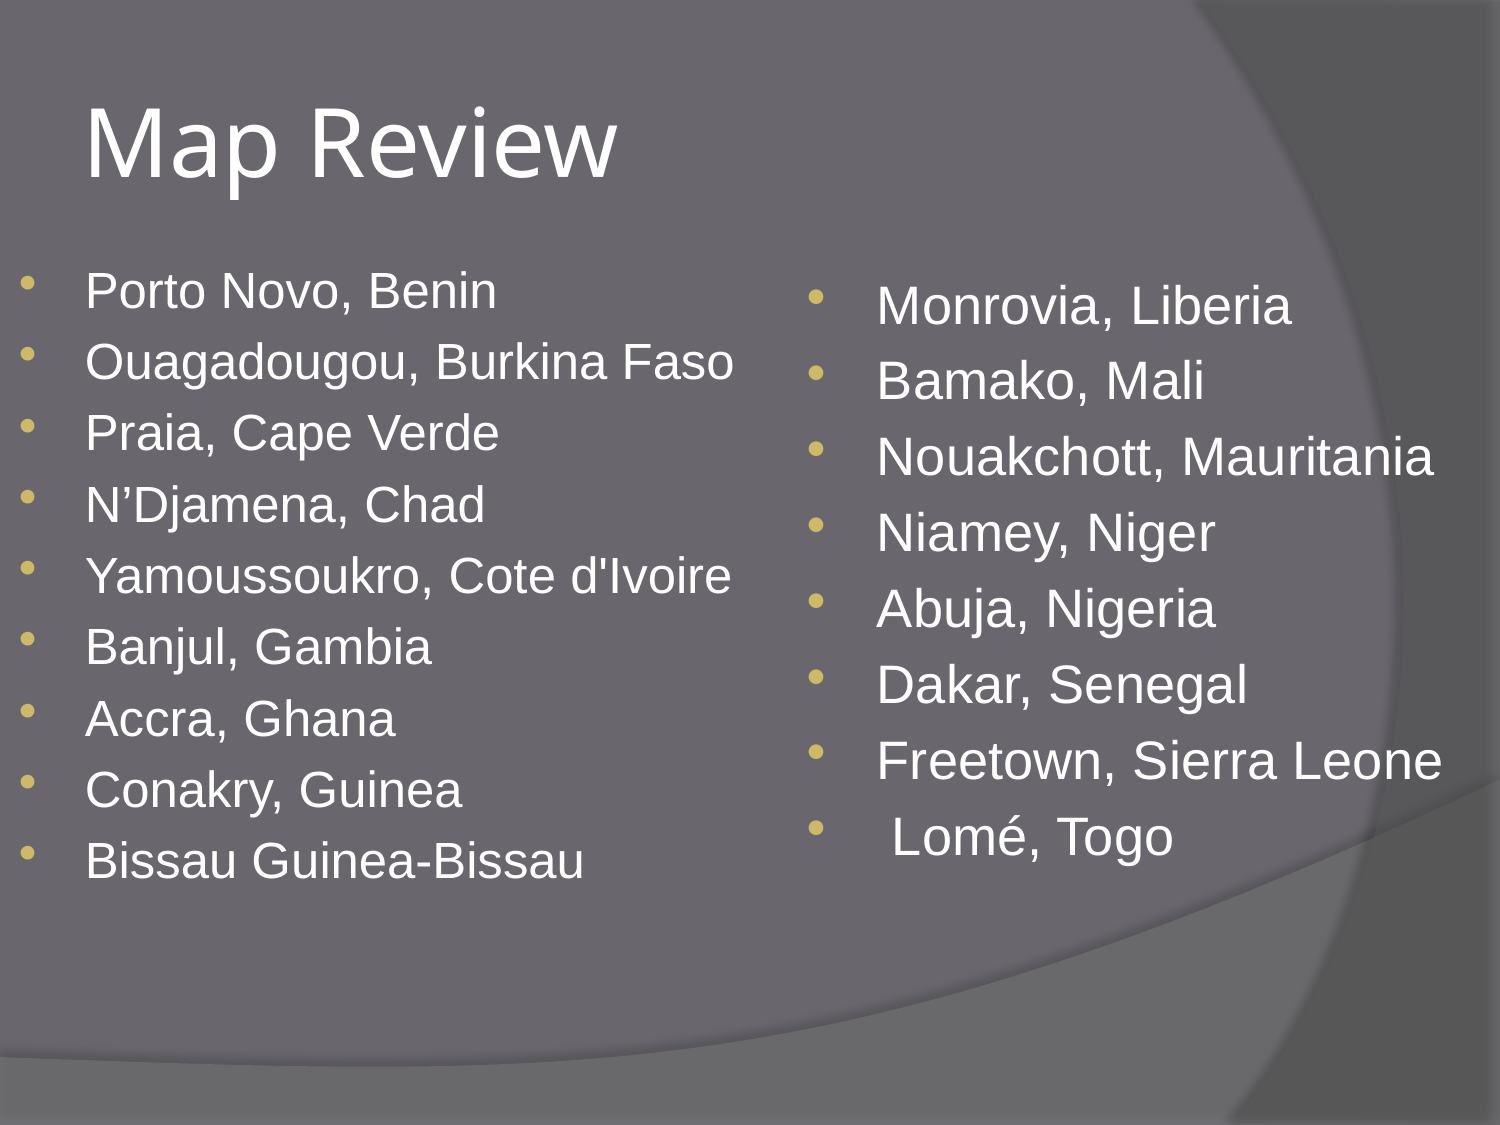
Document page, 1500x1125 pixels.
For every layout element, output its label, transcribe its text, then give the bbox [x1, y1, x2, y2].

title Map Review [75, 45, 1300, 233]
list Monrovia, Liberia Bamako, Mali Nouakchott, Mauritania Niamey, Niger Abuja, Nigeria Dakar, Senegal Freetown, Sierra Leone Lomé, Togo [787, 262, 1500, 1068]
list Porto Novo, Benin Ouagadougou, Burkina Faso Praia, Cape Verde N’Djamena, Chad Yamoussoukro, Cote d'Ivoire Banjul, Gambia Accra, Ghana Conakry, Guinea Bissau Guinea-Bissau [0, 249, 763, 1005]
